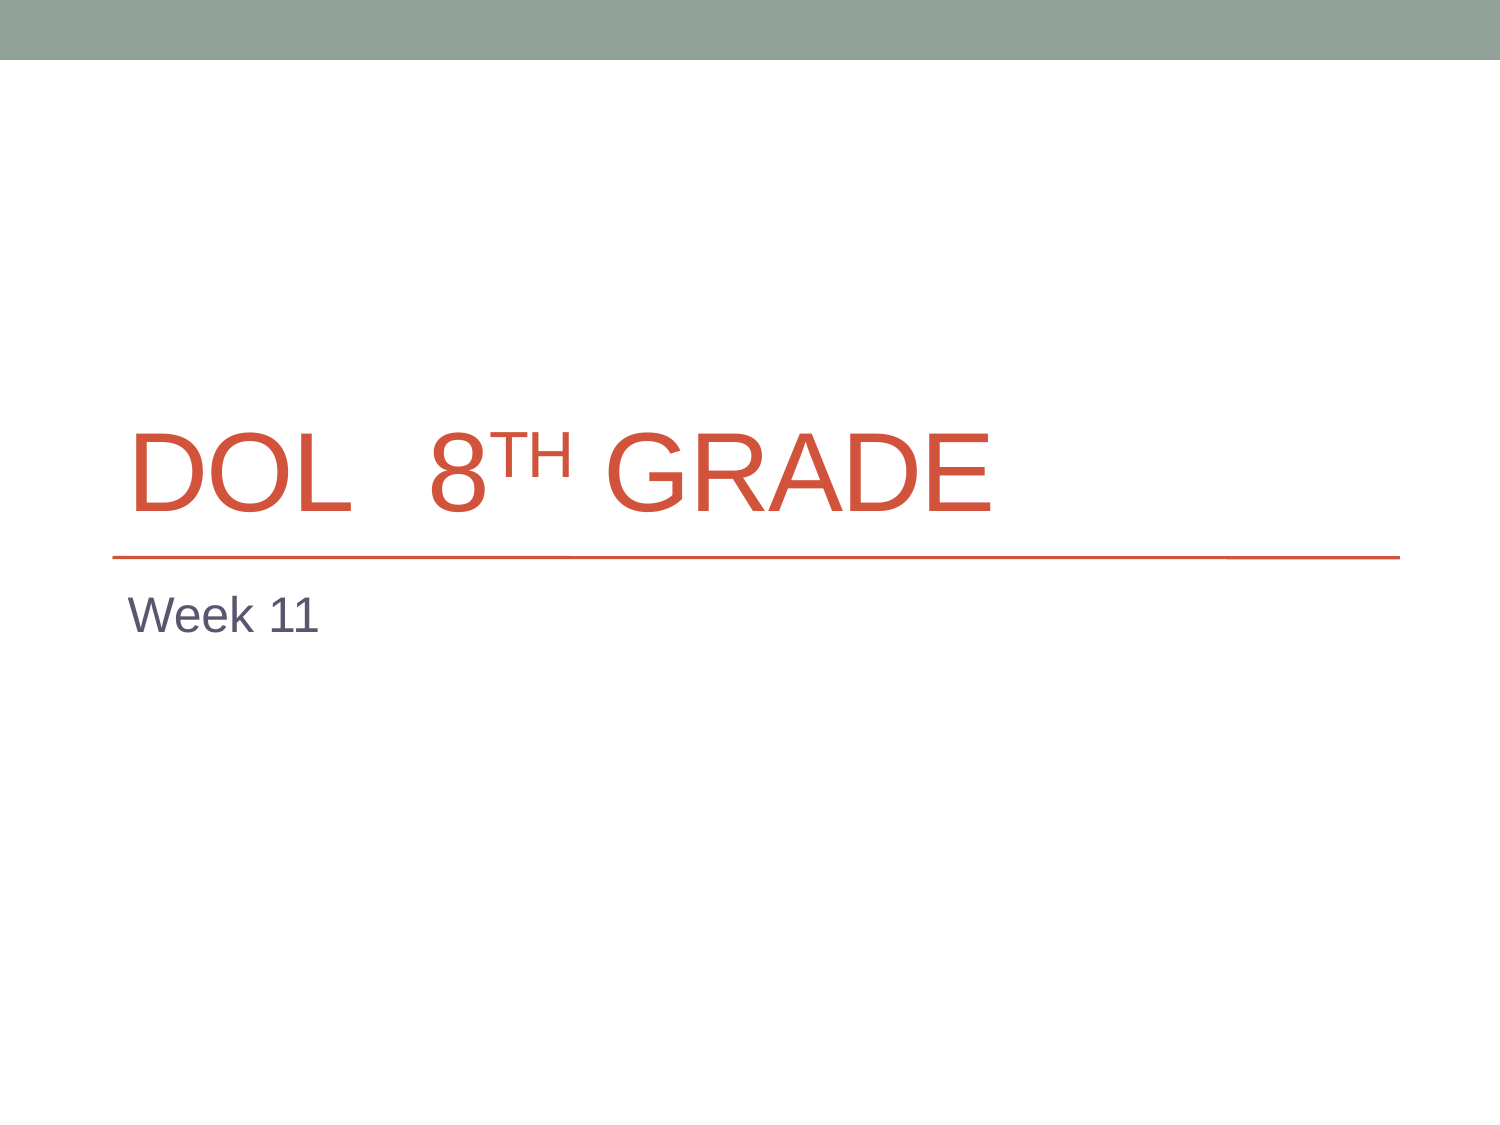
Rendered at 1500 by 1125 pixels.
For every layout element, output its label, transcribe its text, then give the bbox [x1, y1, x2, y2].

subtitle Week 11 [112, 575, 1163, 863]
title Dol 8th grade [112, 224, 1400, 542]
